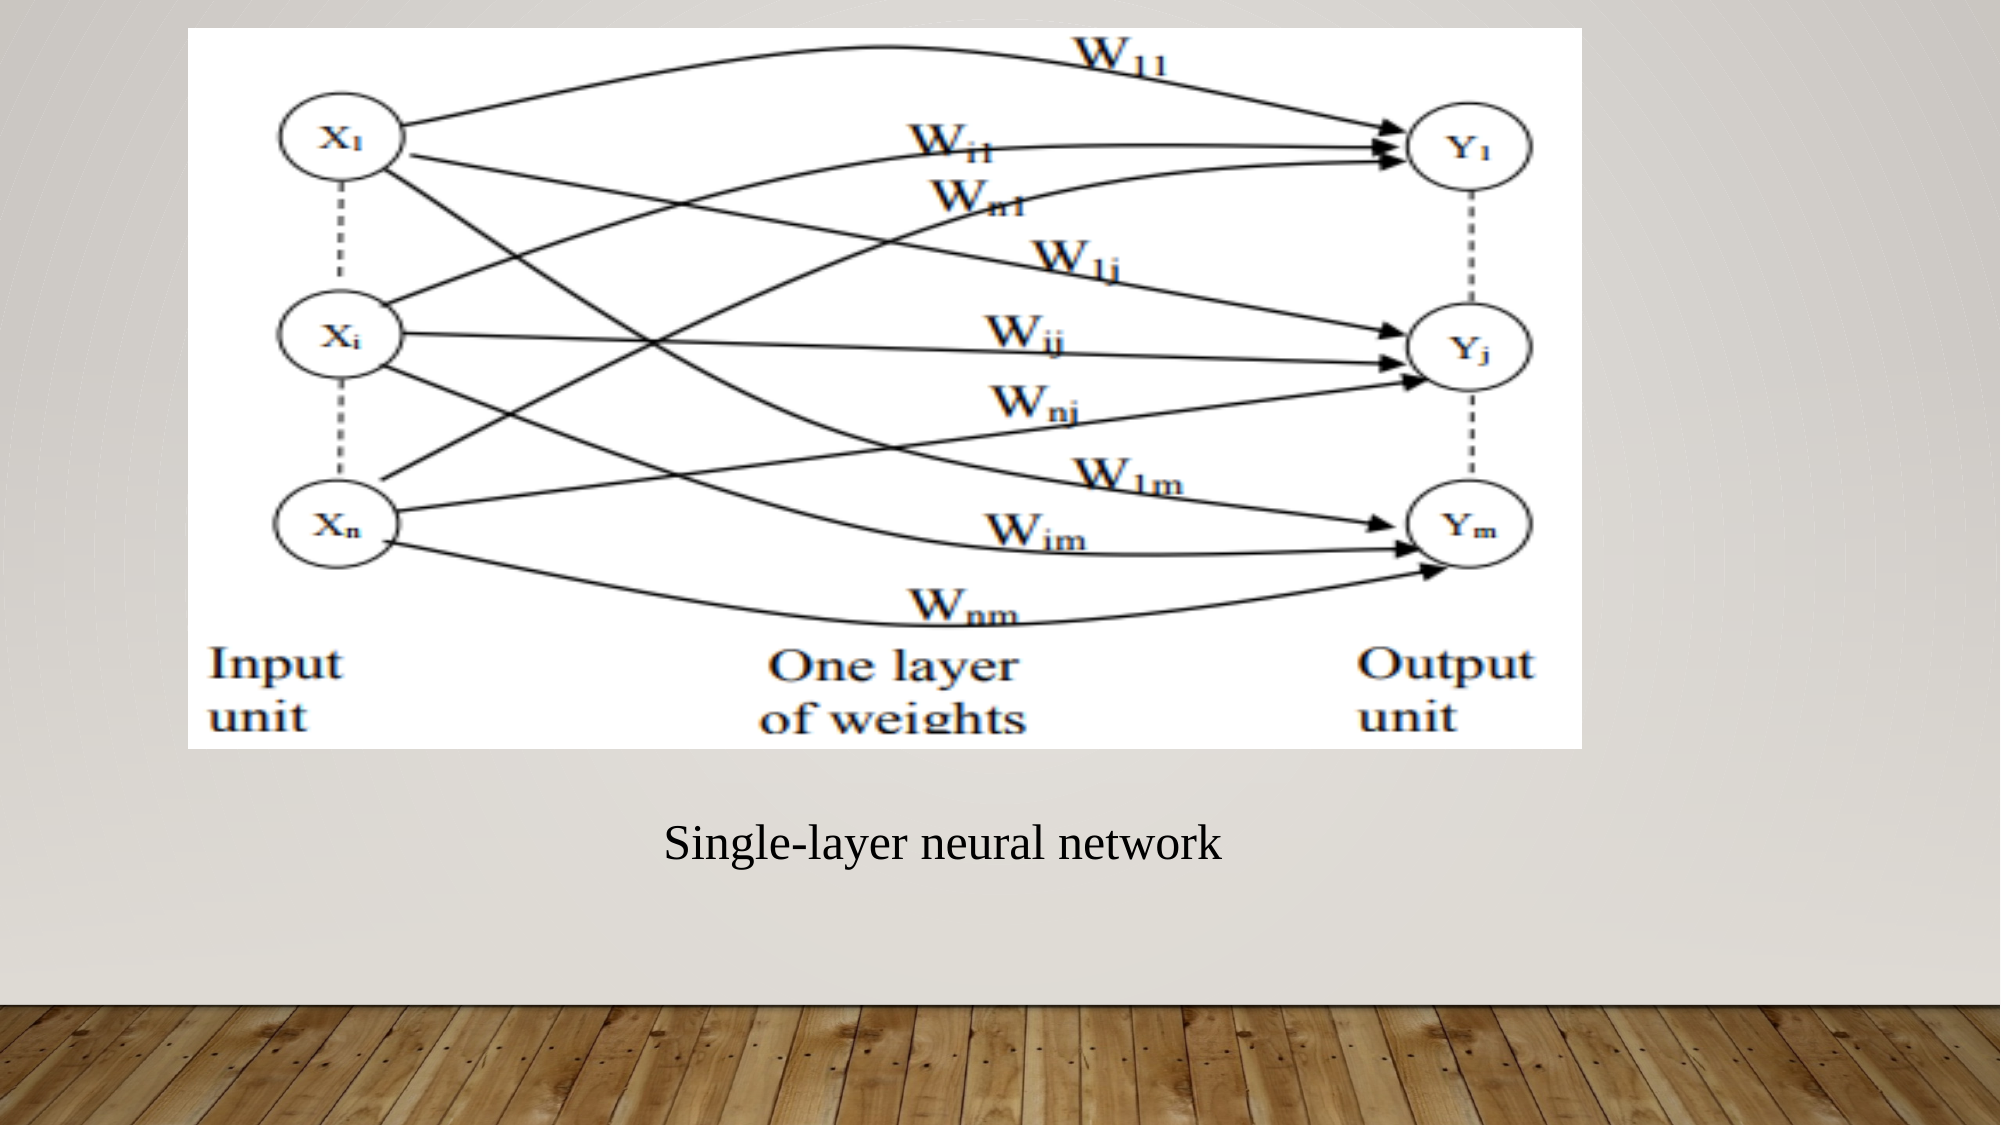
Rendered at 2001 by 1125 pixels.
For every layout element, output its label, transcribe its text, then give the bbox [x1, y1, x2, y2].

text_box Single-layer neural network [648, 749, 1367, 877]
picture [188, 28, 1582, 749]
picture [0, 1005, 2000, 1125]
